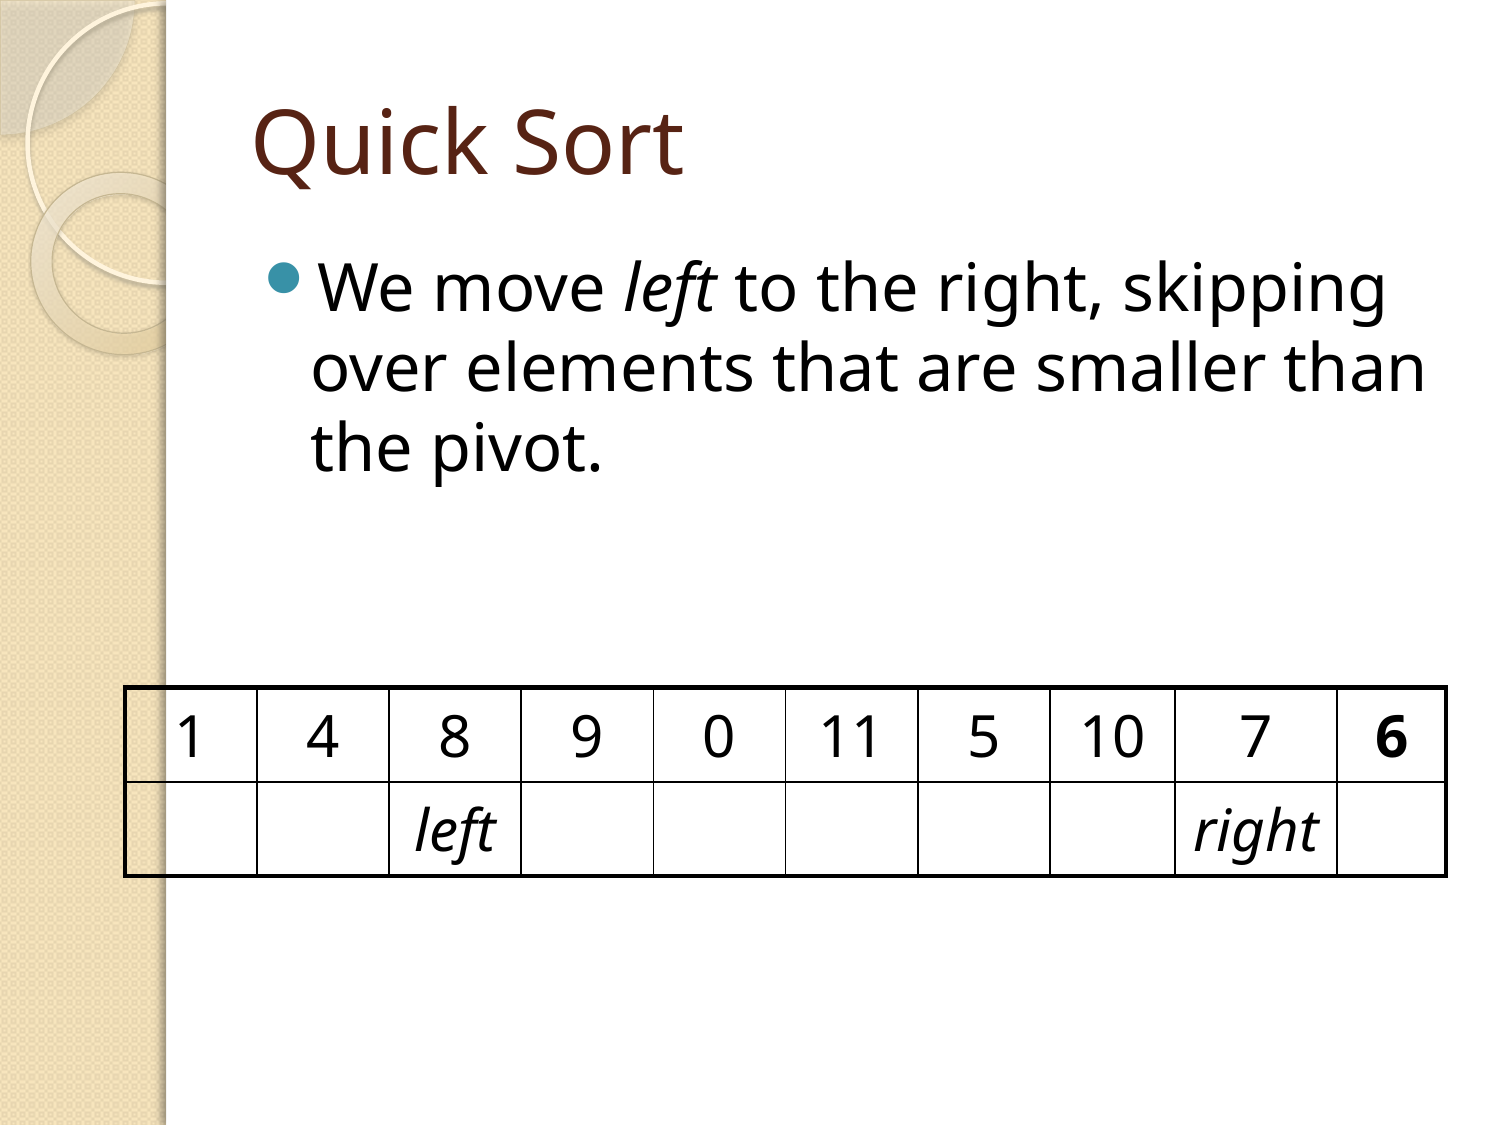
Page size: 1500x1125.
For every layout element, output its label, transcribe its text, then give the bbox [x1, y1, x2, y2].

table_header 8 [390, 690, 520, 781]
table_header 10 [1051, 690, 1174, 781]
table_cell left [390, 783, 520, 874]
table_cell [522, 783, 653, 874]
table_header 6 [1338, 690, 1444, 781]
table_cell [919, 783, 1049, 874]
table_cell right [1176, 783, 1336, 874]
table_header 1 [127, 690, 256, 781]
table_header 0 [654, 690, 785, 781]
title Quick Sort [235, 45, 1466, 233]
table_header 4 [258, 690, 388, 781]
table_header 7 [1176, 690, 1336, 781]
list We move left to the right, skipping over elements that are smaller than the pivot. [235, 237, 1466, 1026]
table_cell [1338, 783, 1444, 874]
table_cell [654, 783, 785, 874]
table_cell [258, 783, 388, 874]
table_cell [786, 783, 917, 874]
table_cell [1051, 783, 1174, 874]
table_header 5 [919, 690, 1049, 781]
table_header 11 [786, 690, 917, 781]
table_header 9 [522, 690, 653, 781]
table_cell [127, 783, 256, 874]
